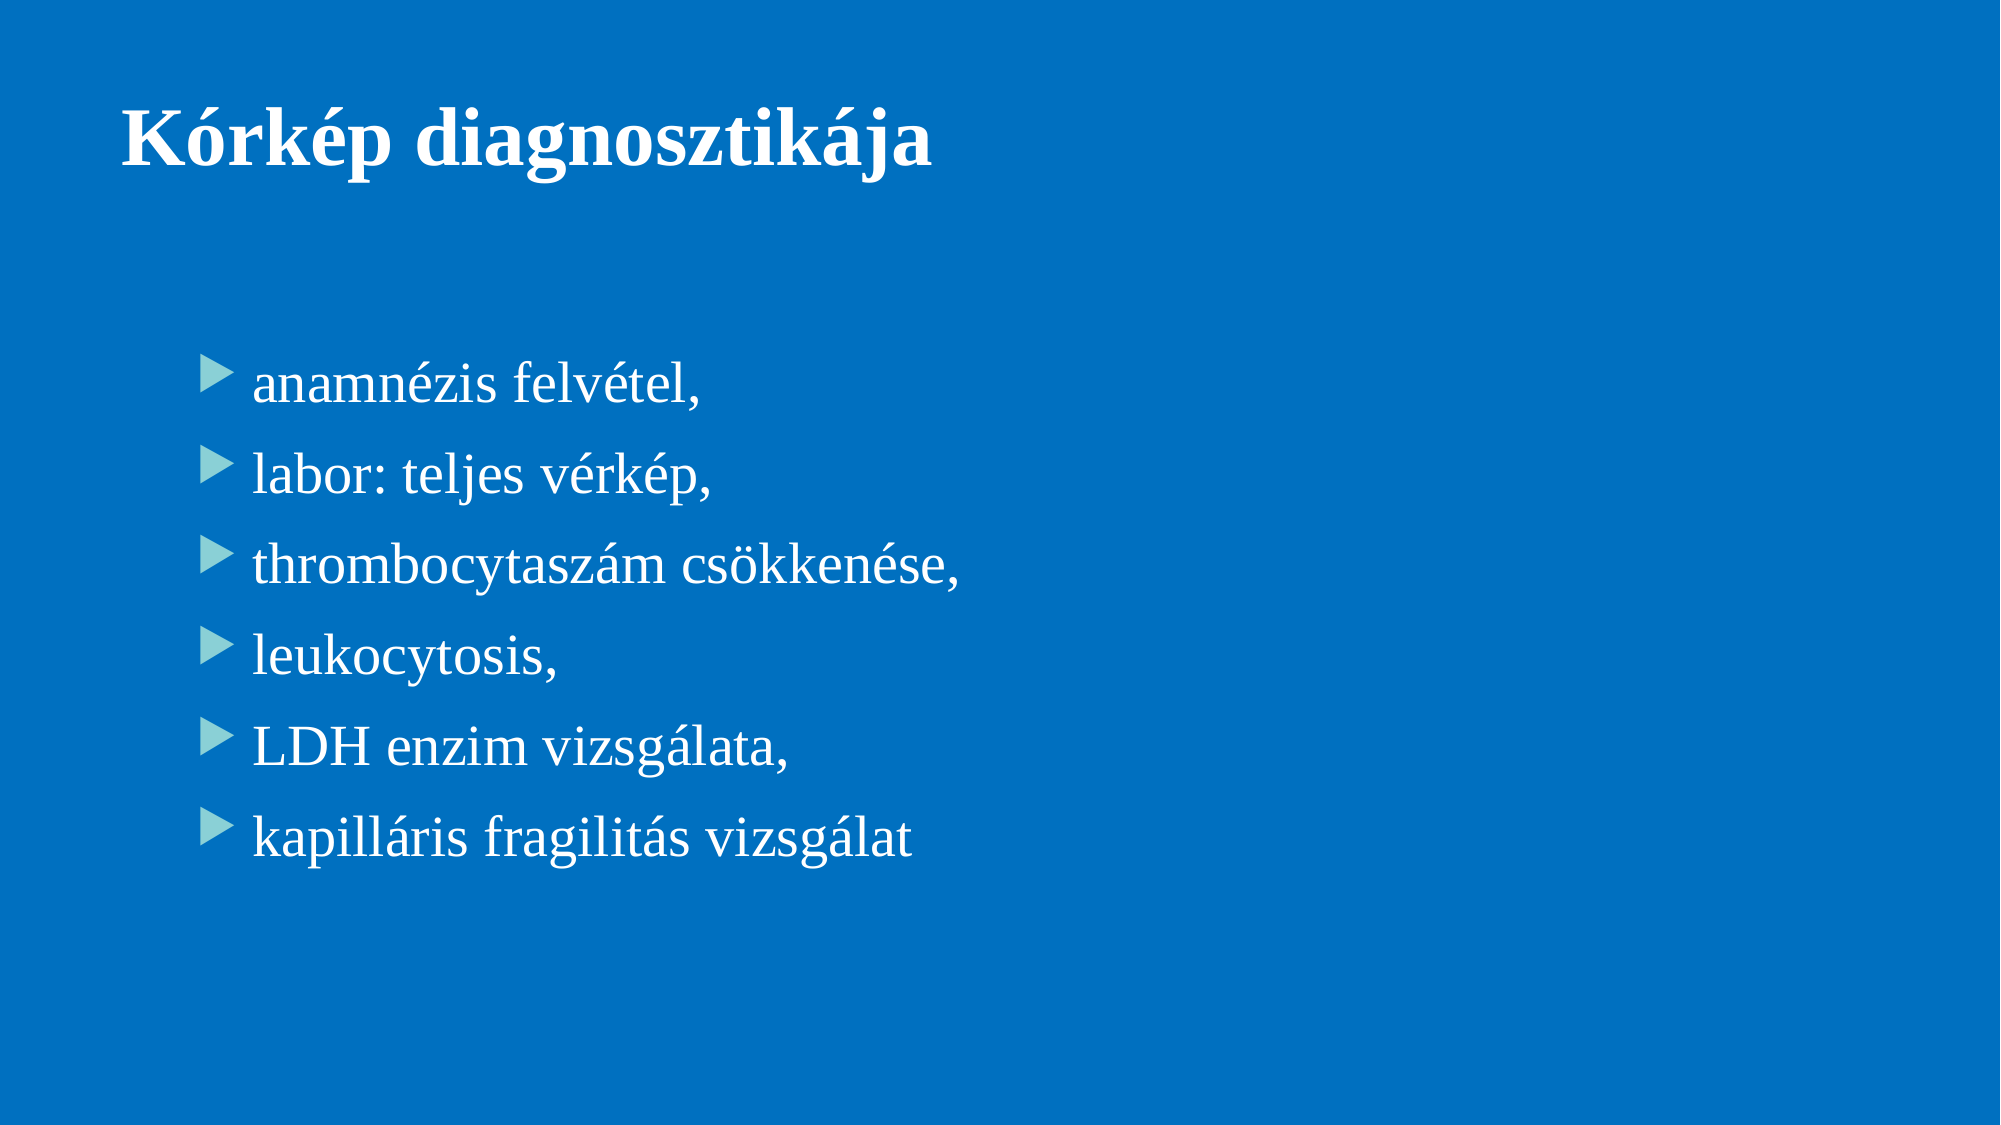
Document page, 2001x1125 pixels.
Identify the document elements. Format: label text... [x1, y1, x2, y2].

title Kórkép diagnosztikája [106, 74, 1649, 304]
list anamnézis felvétel, labor: teljes vérkép, thrombocytaszám csökkenése, leukocytosis, LDH enzim vizsgálata, kapilláris fragilitás vizsgálat [181, 336, 1649, 1025]
